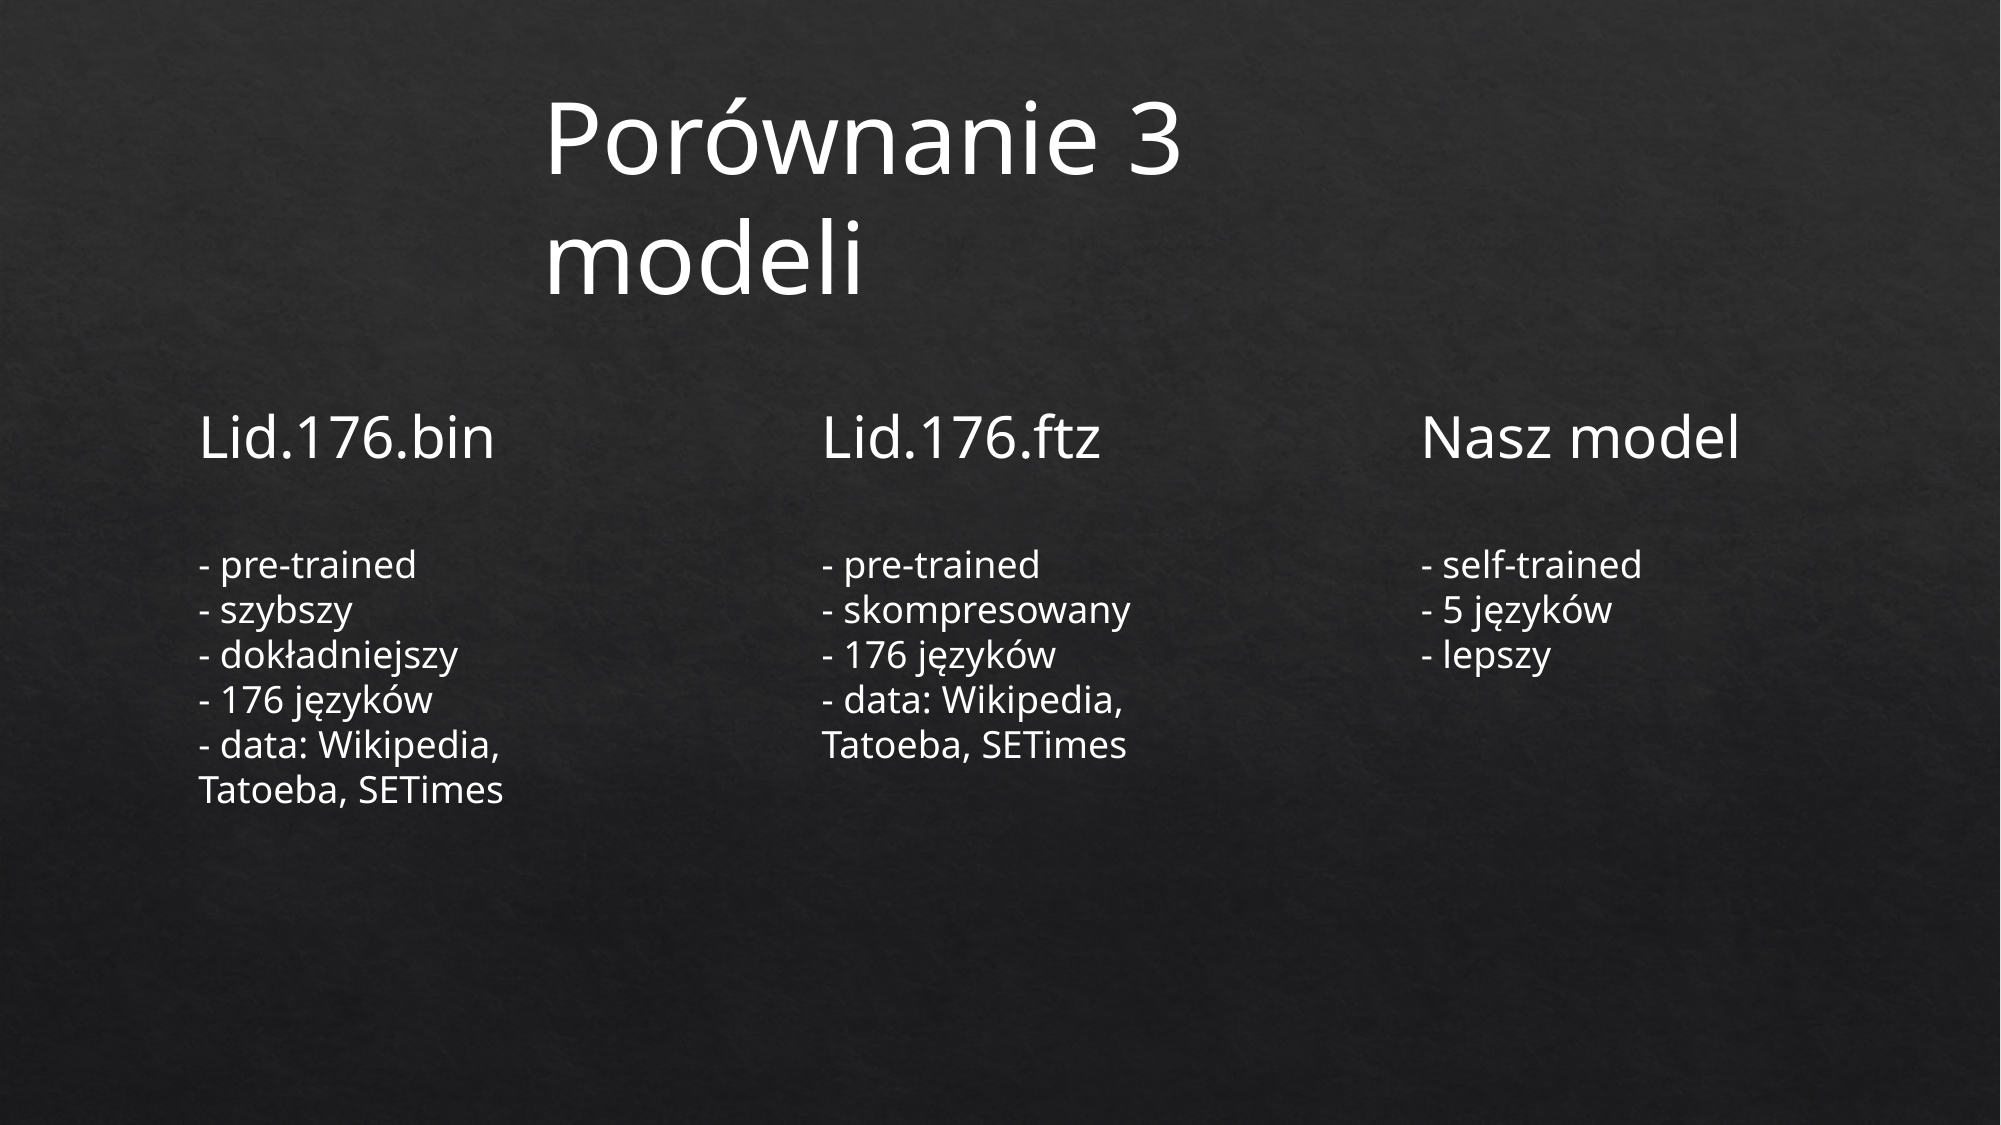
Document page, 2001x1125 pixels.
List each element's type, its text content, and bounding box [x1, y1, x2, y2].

text_box Lid.176.bin - pre-trained - szybszy - dokładniejszy - 176 języków - data: Wikipedia, Tatoeba, SETimes [183, 393, 590, 863]
text_box Porównanie 3 modeli [527, 67, 1473, 322]
text_box Lid.176.ftz - pre-trained - skompresowany - 176 języków - data: Wikipedia, Tatoeba, SETimes [806, 393, 1213, 818]
text_box Nasz model - self-trained - 5 języków - lepszy [1406, 393, 1823, 683]
